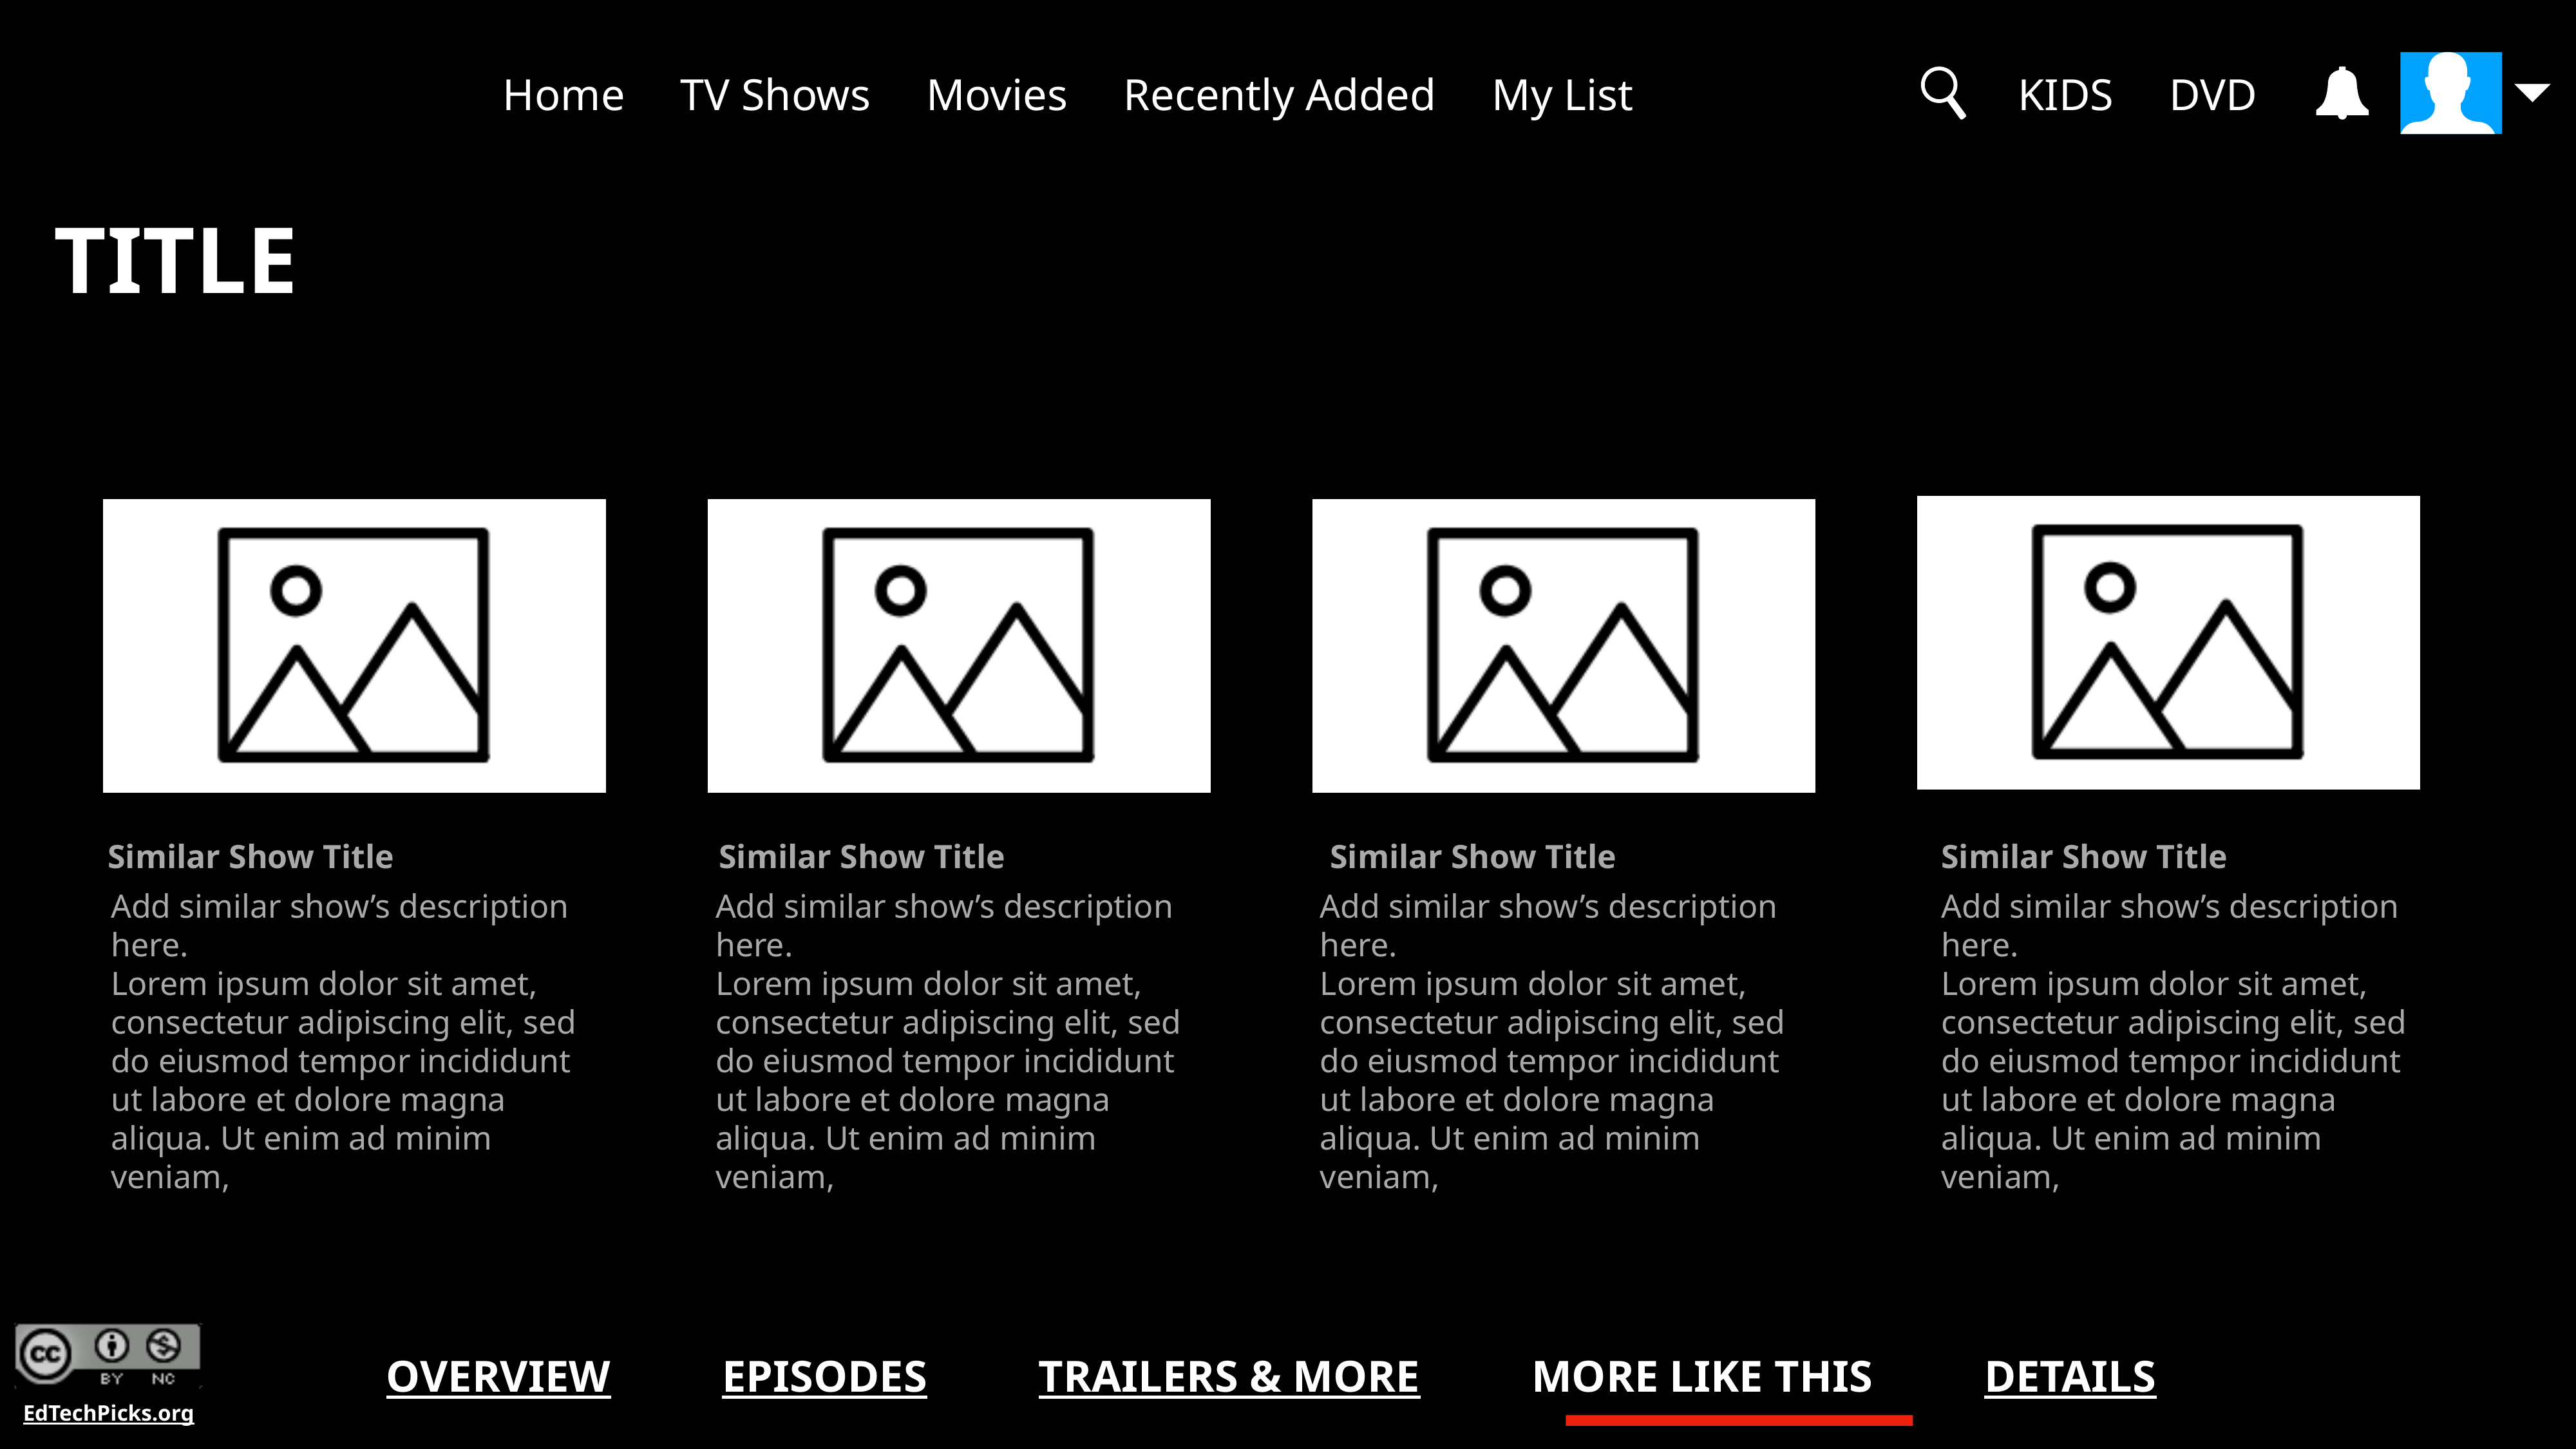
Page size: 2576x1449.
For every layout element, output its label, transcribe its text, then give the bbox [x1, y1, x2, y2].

picture [1312, 498, 1815, 793]
text_box TITLE [46, 194, 306, 319]
text_box Similar Show Title [1933, 828, 2391, 878]
text_box Add similar show’s description here. Lorem ipsum dolor sit amet, consectetur adipiscing elit, sed do eiusmod tempor incididunt ut labore et dolore magna aliqua. Ut enim ad minim veniam, [708, 878, 1211, 1280]
text_box Add similar show’s description here. Lorem ipsum dolor sit amet, consectetur adipiscing elit, sed do eiusmod tempor incididunt ut labore et dolore magna aliqua. Ut enim ad minim veniam, [1312, 878, 1815, 1280]
picture [1917, 496, 2420, 790]
picture [103, 498, 607, 793]
text_box Add similar show’s description here. Lorem ipsum dolor sit amet, consectetur adipiscing elit, sed do eiusmod tempor incididunt ut labore et dolore magna aliqua. Ut enim ad minim veniam, [1933, 878, 2437, 1280]
text_box OVERVIEW EPISODES TRAILERS & MORE MORE LIKE THIS DETAILS [205, 1341, 2374, 1416]
text_box Similar Show Title [100, 828, 558, 883]
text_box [13, 1322, 205, 1435]
picture [708, 498, 1211, 793]
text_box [2400, 52, 2503, 135]
text_box KIDS DVD [2010, 59, 2285, 127]
text_box Similar Show Title [711, 828, 1169, 878]
text_box Home TV Shows Movies Recently Added My List [495, 59, 1667, 127]
text_box [2316, 66, 2369, 120]
text_box [1920, 66, 1967, 120]
text_box [2514, 84, 2551, 102]
text_box Add similar show’s description here. Lorem ipsum dolor sit amet, consectetur adipiscing elit, sed do eiusmod tempor incididunt ut labore et dolore magna aliqua. Ut enim ad minim veniam, [103, 878, 606, 1280]
text_box Similar Show Title [1322, 828, 1780, 878]
text_box [0, 0, 2576, 164]
